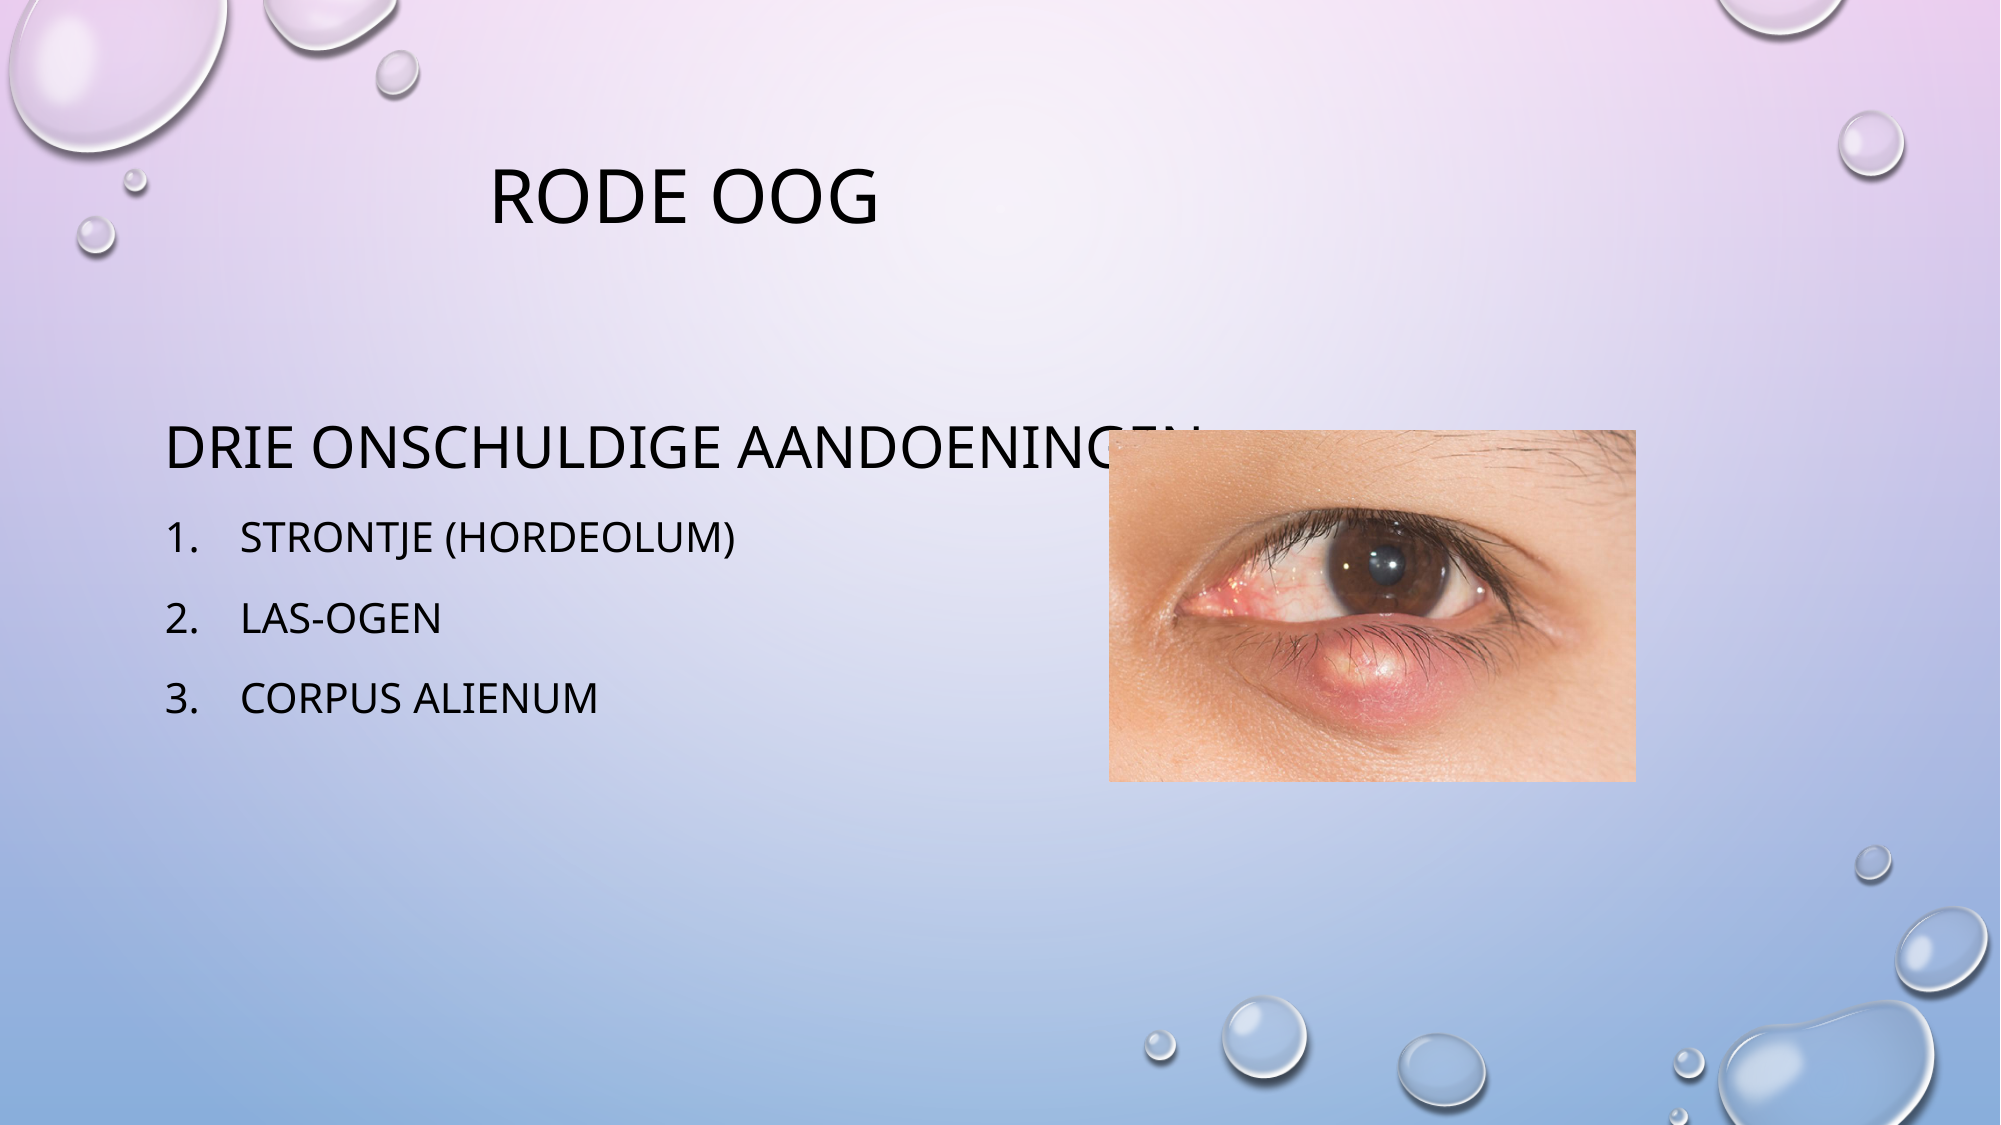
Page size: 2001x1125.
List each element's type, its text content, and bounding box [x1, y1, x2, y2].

picture [0, 0, 2000, 1125]
title Rode oog [0, 68, 1535, 331]
list Drie onschuldige aandoeningen Strontje (hordeolum) Las-ogen Corpus alienum [149, 388, 1850, 950]
